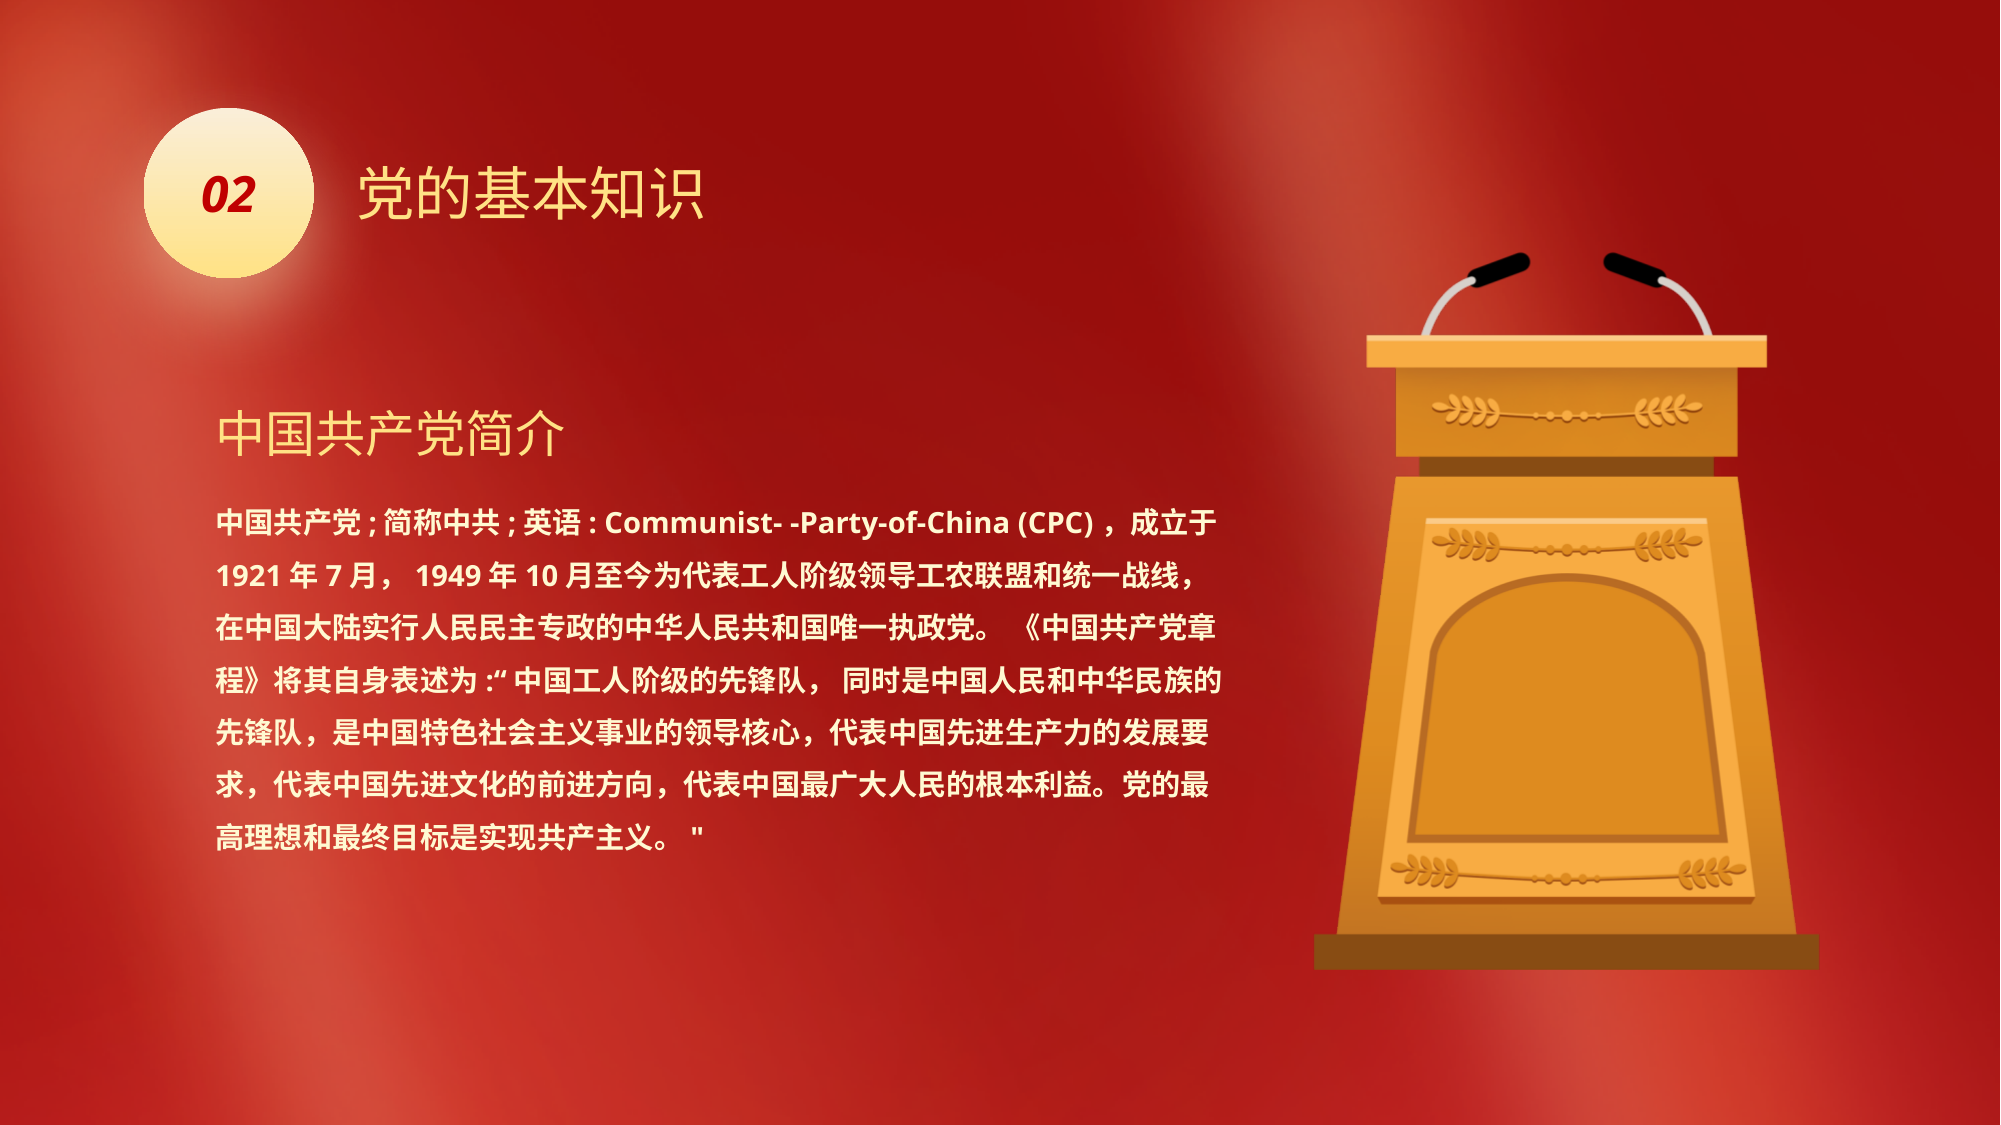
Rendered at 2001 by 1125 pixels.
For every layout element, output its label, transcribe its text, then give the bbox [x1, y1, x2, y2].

text_box 中国共产党;简称中共;英语: Communist- -Party-of-China (CPC)，成立于1921年7月，1949年10月至今为代表工人阶级领导工农联盟和统一战线， 在中国大陆实行人民民主专政的中华人民共和国唯一执政党。 《中国共产党章程》将其自身表述为:“中国工人阶级的先锋队， 同时是中国人民和中华民族的先锋队，是中国特色社会主义事业的领导核心，代表中国先进生产力的发展要求，代表中国先进文化的前进方向，代表中国最广大人民的根本利益。党的最高理想和最终目标是实现共产主义。" [215, 486, 1149, 855]
text_box 中国共产党简介 [215, 372, 1149, 463]
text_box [143, 107, 709, 278]
picture [0, 0, 2000, 1125]
